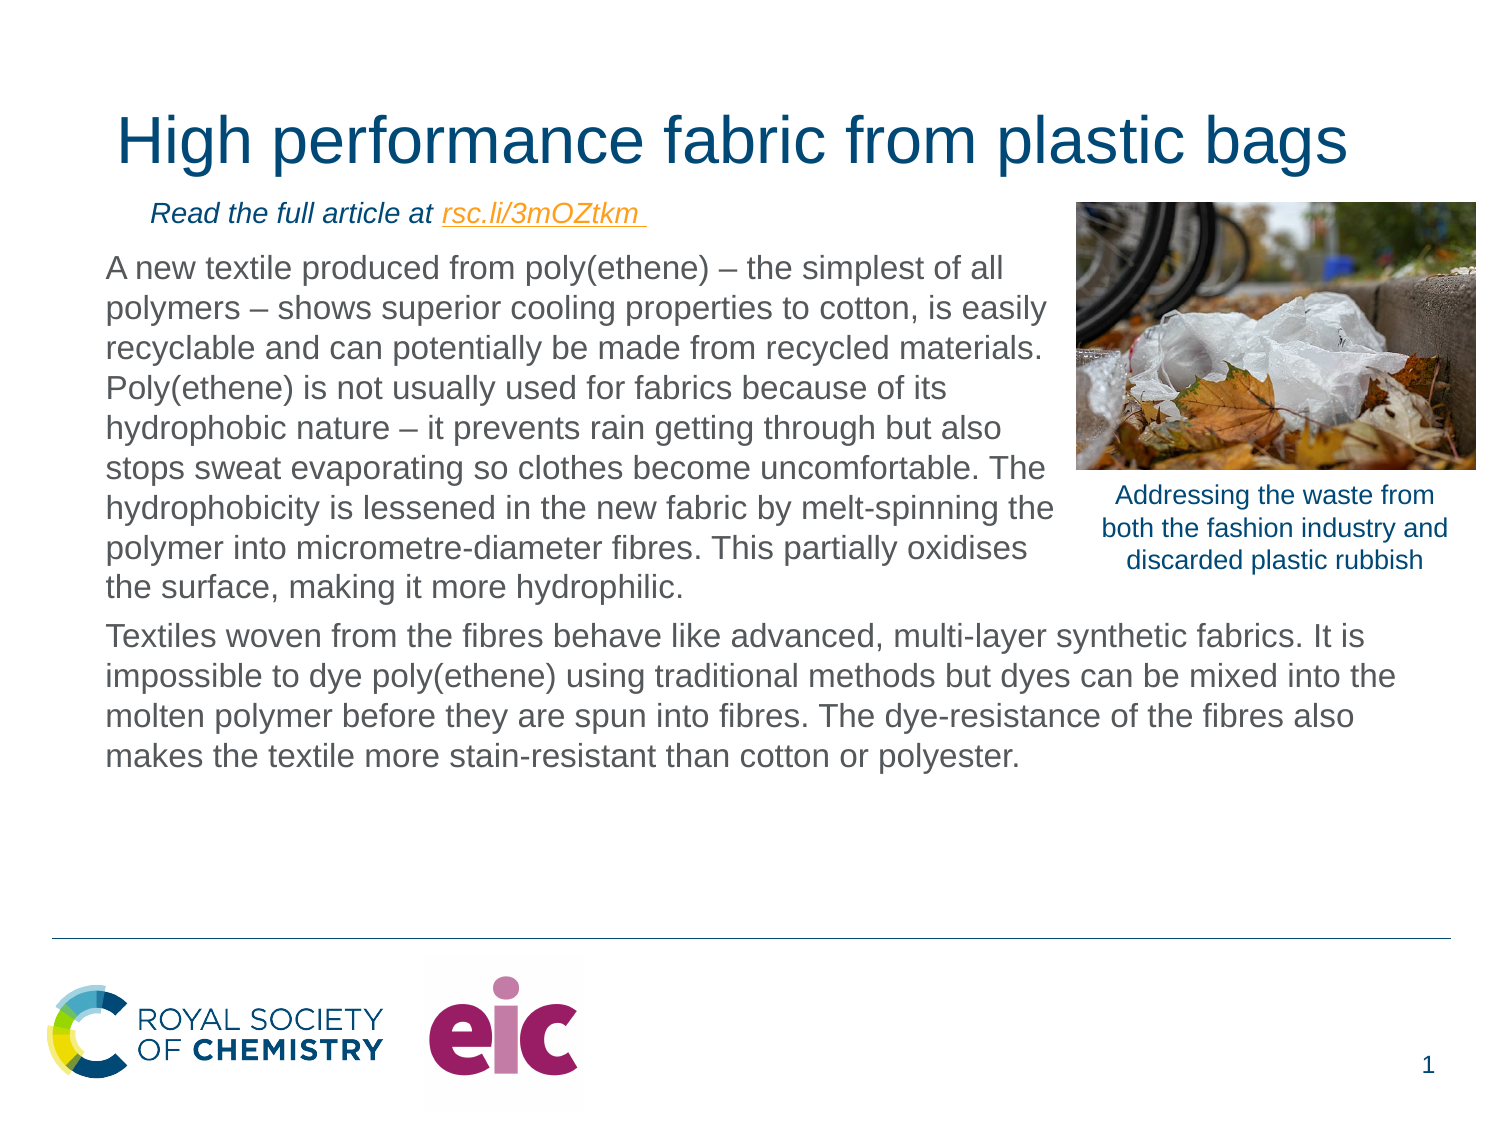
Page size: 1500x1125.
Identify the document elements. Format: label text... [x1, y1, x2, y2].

text_box Textiles woven from the fibres behave like advanced, multi-layer synthetic fabrics. It is impossible to dye poly(ethene) using traditional methods but dyes can be mixed into the molten polymer before they are spun into fibres. The dye-resistance of the fibres also makes the textile more stain-resistant than cotton or polyester. [90, 606, 1451, 782]
text_box Addressing the waste from both the fashion industry and discarded plastic rubbish [1074, 470, 1476, 583]
picture [1076, 202, 1476, 470]
picture [0, 938, 583, 1125]
list A new textile produced from poly(ethene) – the simplest of all polymers – shows superior cooling properties to cotton, is easily recyclable and can potentially be made from recycled materials. Poly(ethene) is not usually used for fabrics because of its hydrophobic nature – it prevents rain getting through but also stops sweat evaporating so clothes become uncomfortable. The hydrophobicity is lessened in the new fabric by melt-spinning the polymer into micrometre-diameter fibres. This partially oxidises the surface, making it more hydrophilic. [90, 238, 1075, 606]
title High performance fabric from plastic bags [101, 33, 1396, 251]
text_box Read the full article at rsc.li/3mOZtkm [135, 187, 1282, 237]
slide_number 1 [1113, 1033, 1451, 1094]
